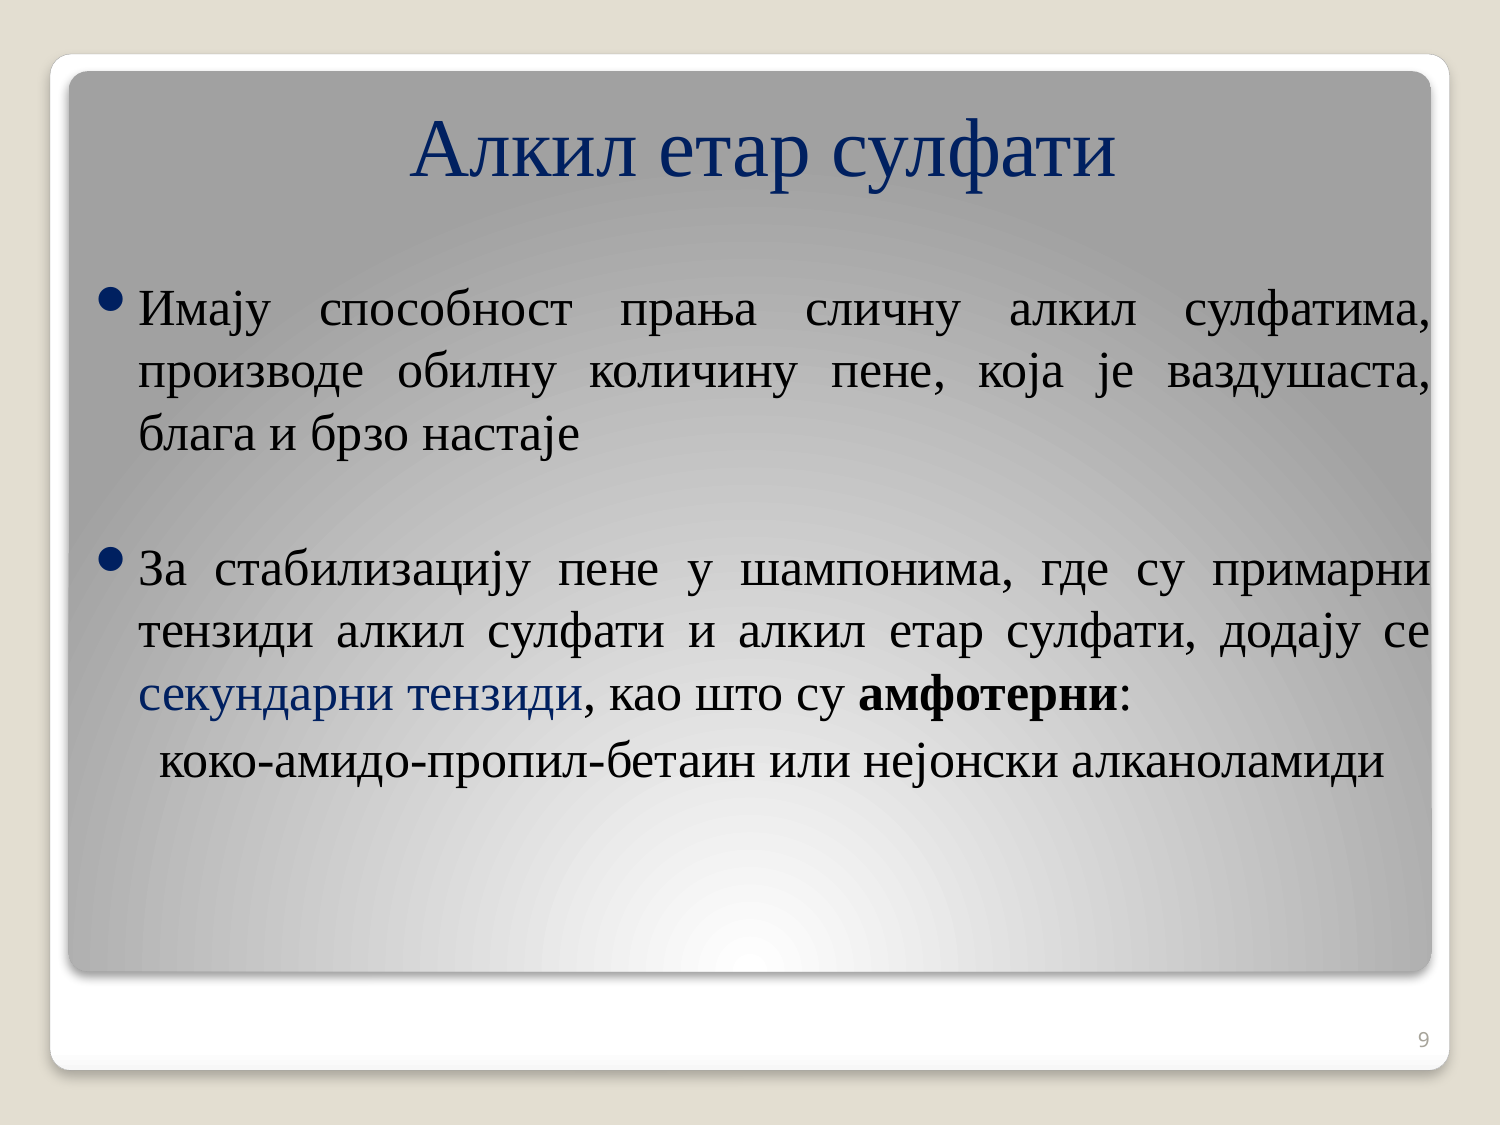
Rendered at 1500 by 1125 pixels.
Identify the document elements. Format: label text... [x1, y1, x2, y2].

list Алкил етар сулфати Имају способност прања сличну алкил сулфатима, производе обилну количину пене, која је ваздушаста, блага и брзо настаје За стабилизацију пене у шампонима, где су примарни тензиди алкил сулфати и алкил етар сулфати, додају се секундарни тензиди, као што су амфотерни: коко-амидо-пропил-бетаин или нејонски алканоламиди [64, 78, 1447, 1071]
slide_number 9 [1369, 1002, 1445, 1063]
